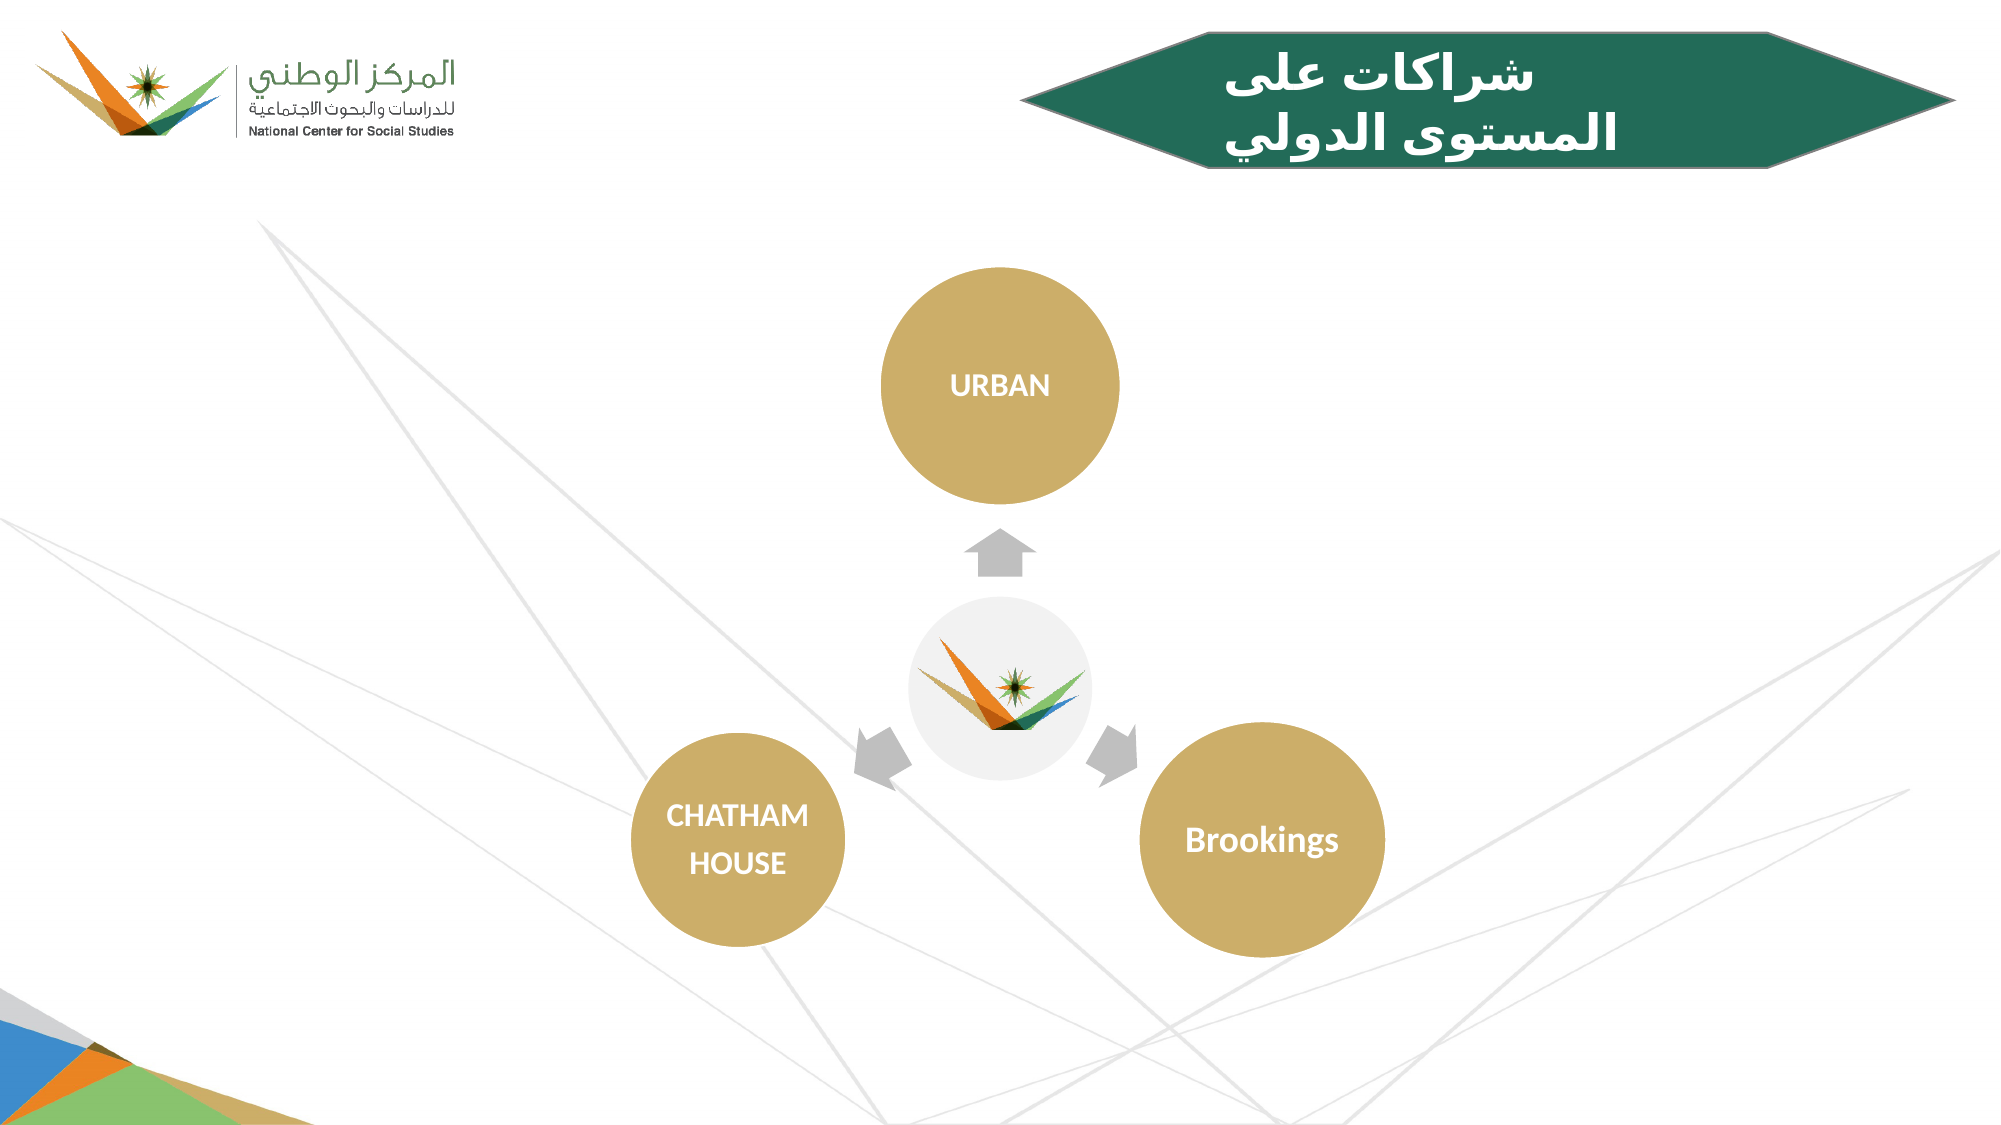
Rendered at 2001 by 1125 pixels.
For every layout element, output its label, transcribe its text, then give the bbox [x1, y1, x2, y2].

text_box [1093, 719, 1141, 793]
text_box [879, 266, 1121, 506]
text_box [629, 731, 847, 948]
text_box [908, 596, 1093, 781]
picture [0, 0, 2001, 1125]
text_box شراكات على المستوى الدولي [1019, 31, 1957, 169]
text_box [963, 528, 1037, 577]
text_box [850, 722, 905, 797]
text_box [1138, 721, 1387, 959]
